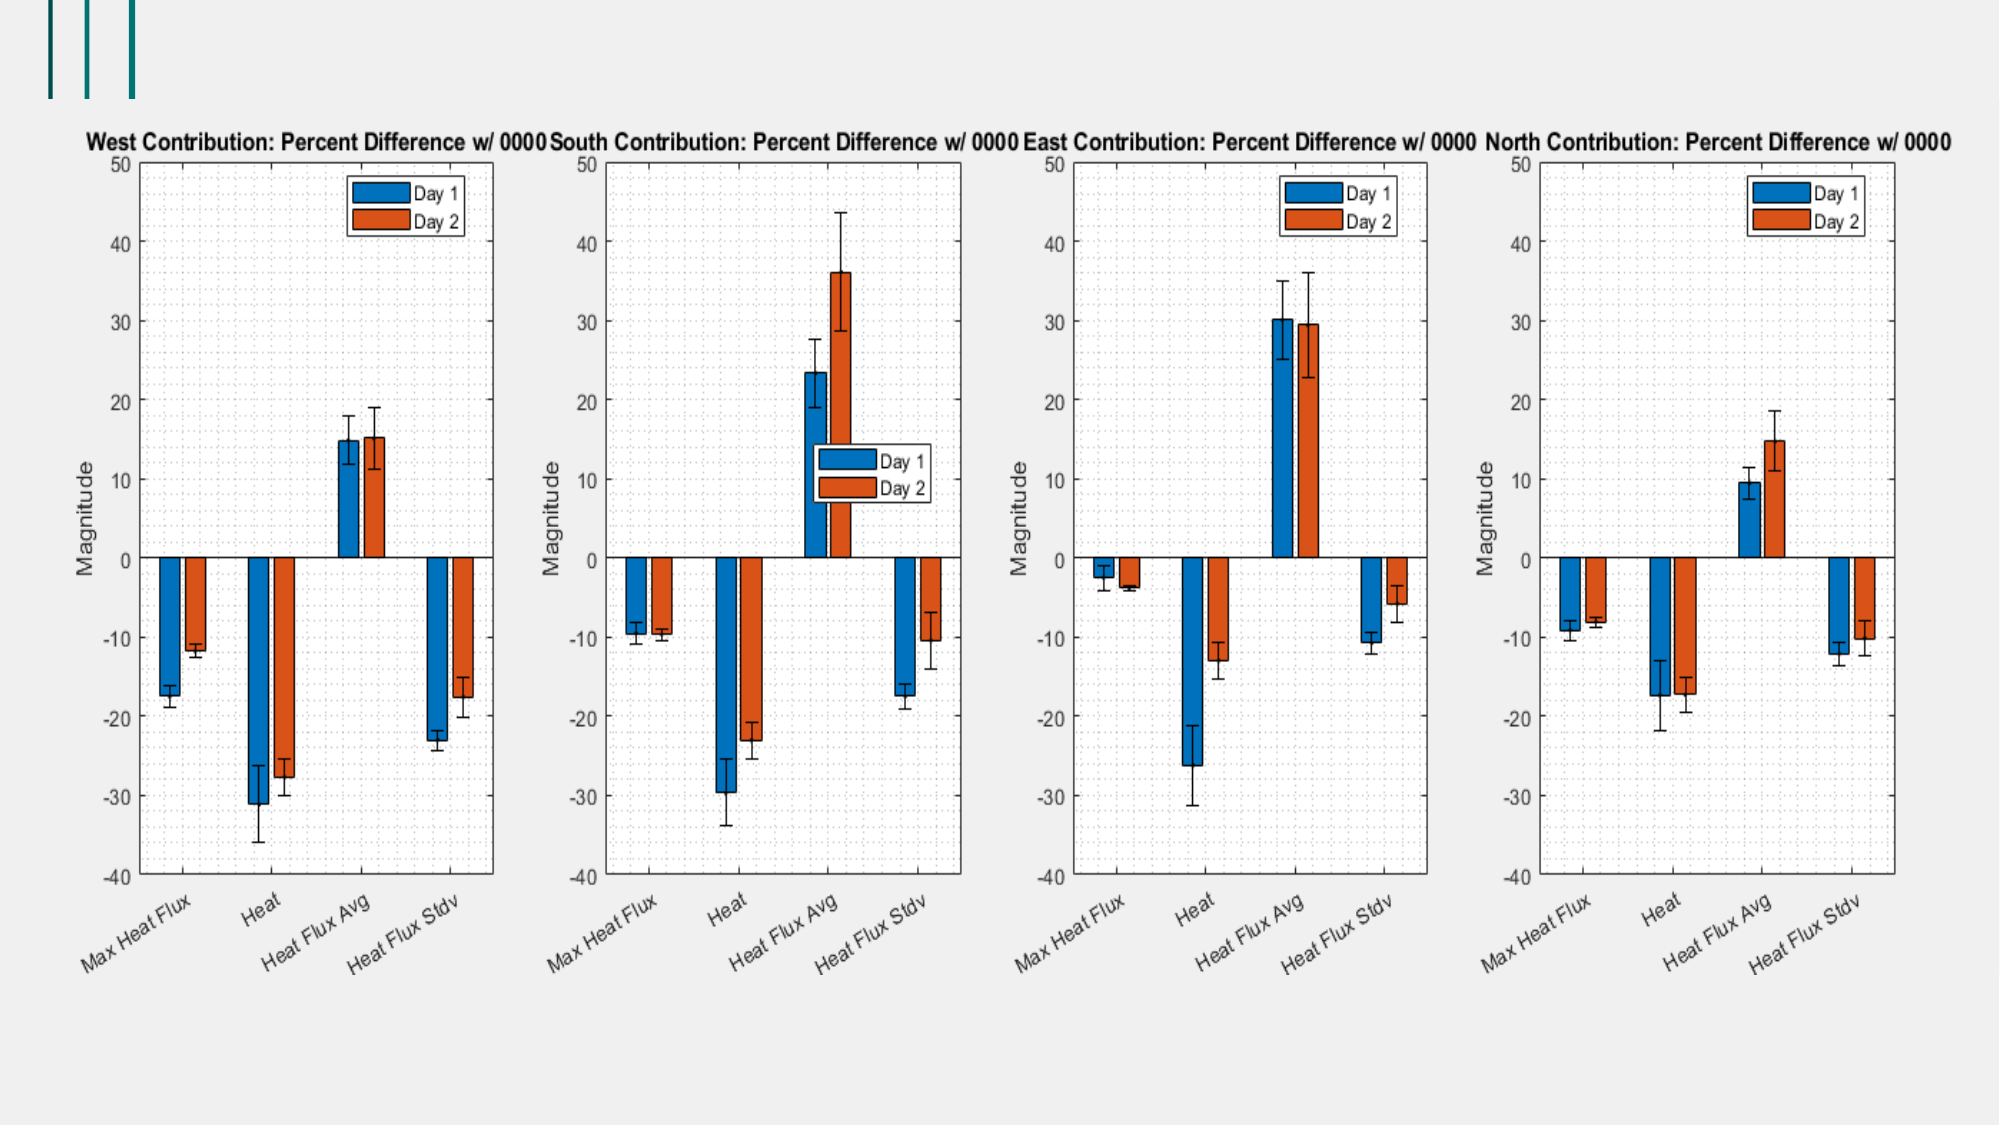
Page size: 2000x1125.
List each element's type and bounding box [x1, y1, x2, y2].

list [0, 99, 2000, 976]
